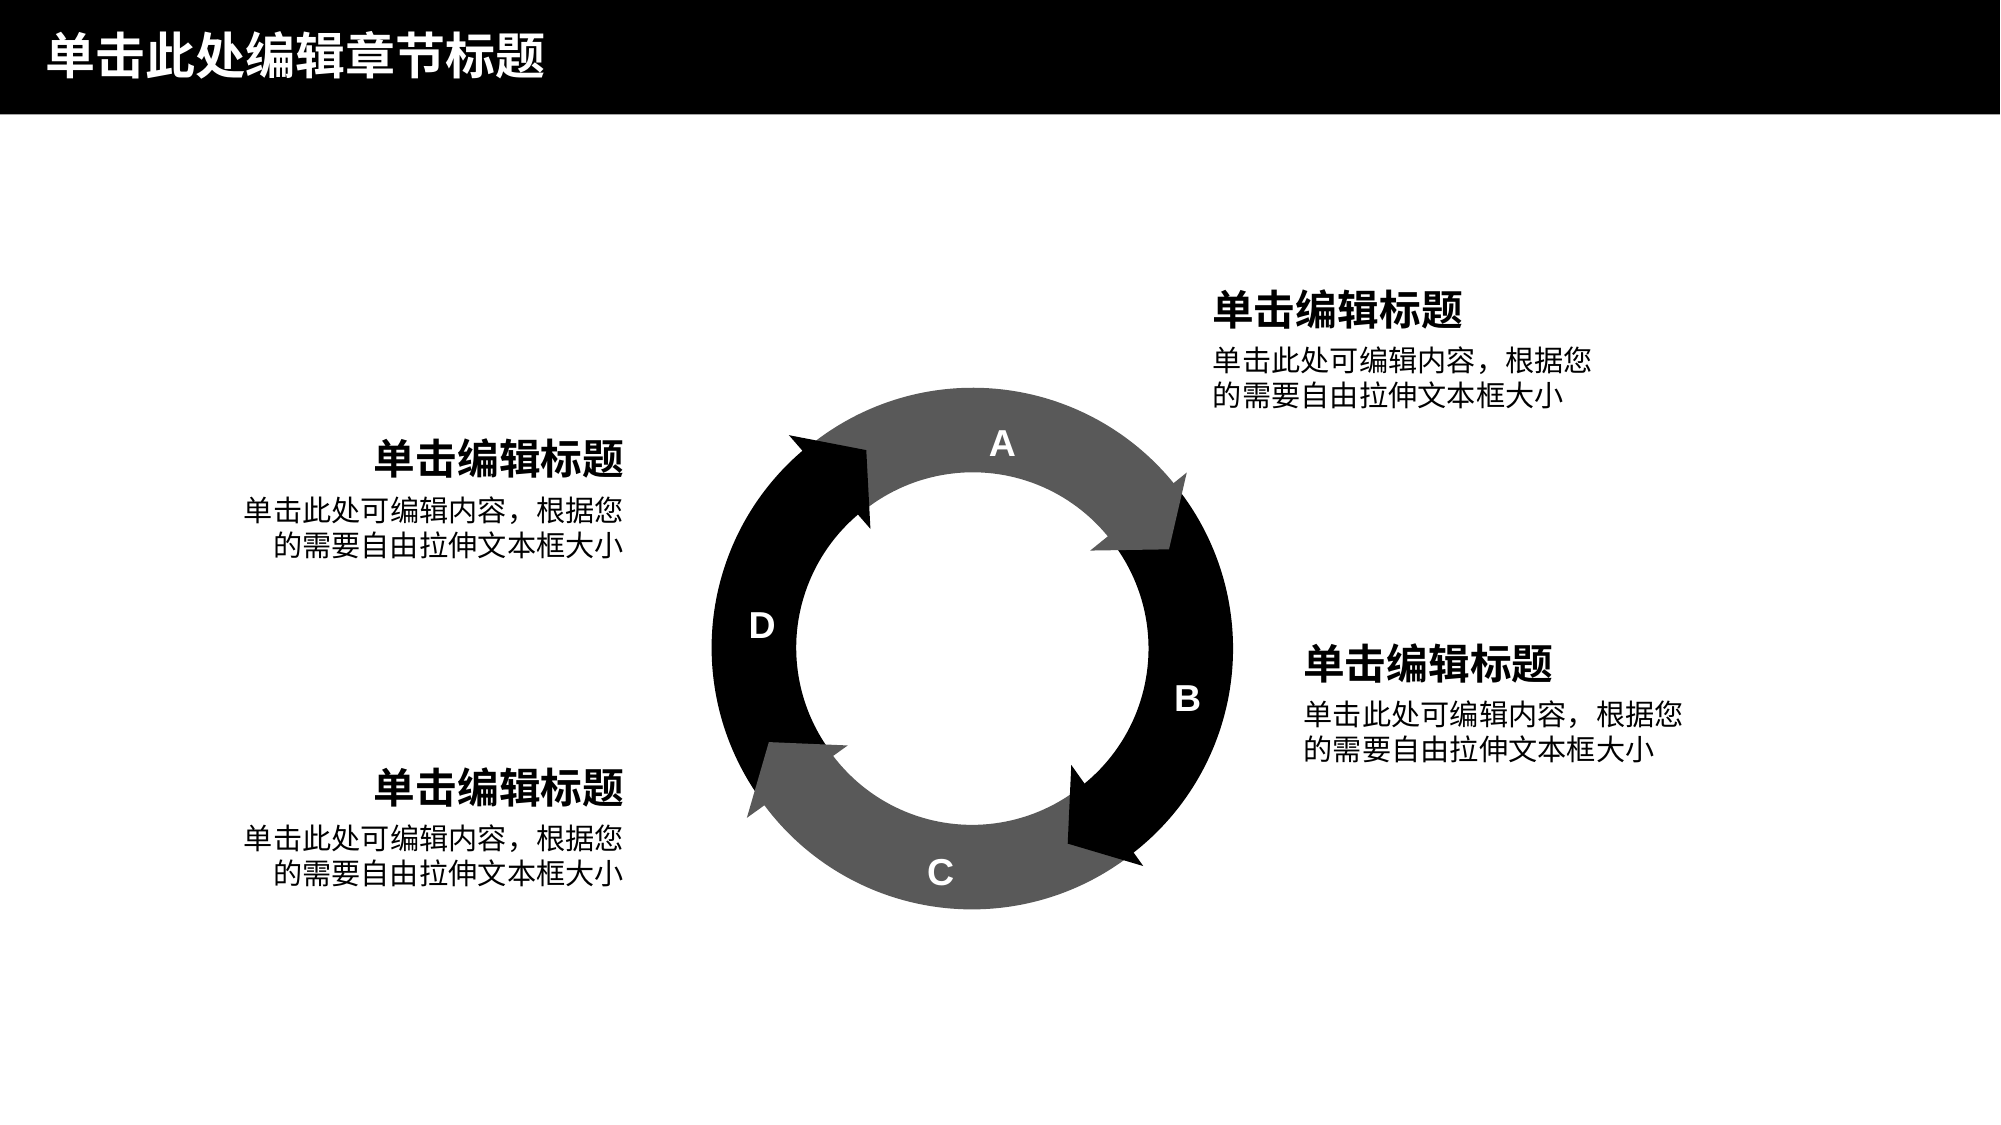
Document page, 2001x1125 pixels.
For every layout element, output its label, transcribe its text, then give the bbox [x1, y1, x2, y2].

text_box 单击此处编辑章节标题 [30, 17, 588, 93]
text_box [1303, 637, 1687, 767]
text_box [240, 433, 625, 563]
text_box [1212, 283, 1596, 414]
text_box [240, 761, 625, 892]
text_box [711, 387, 1233, 910]
